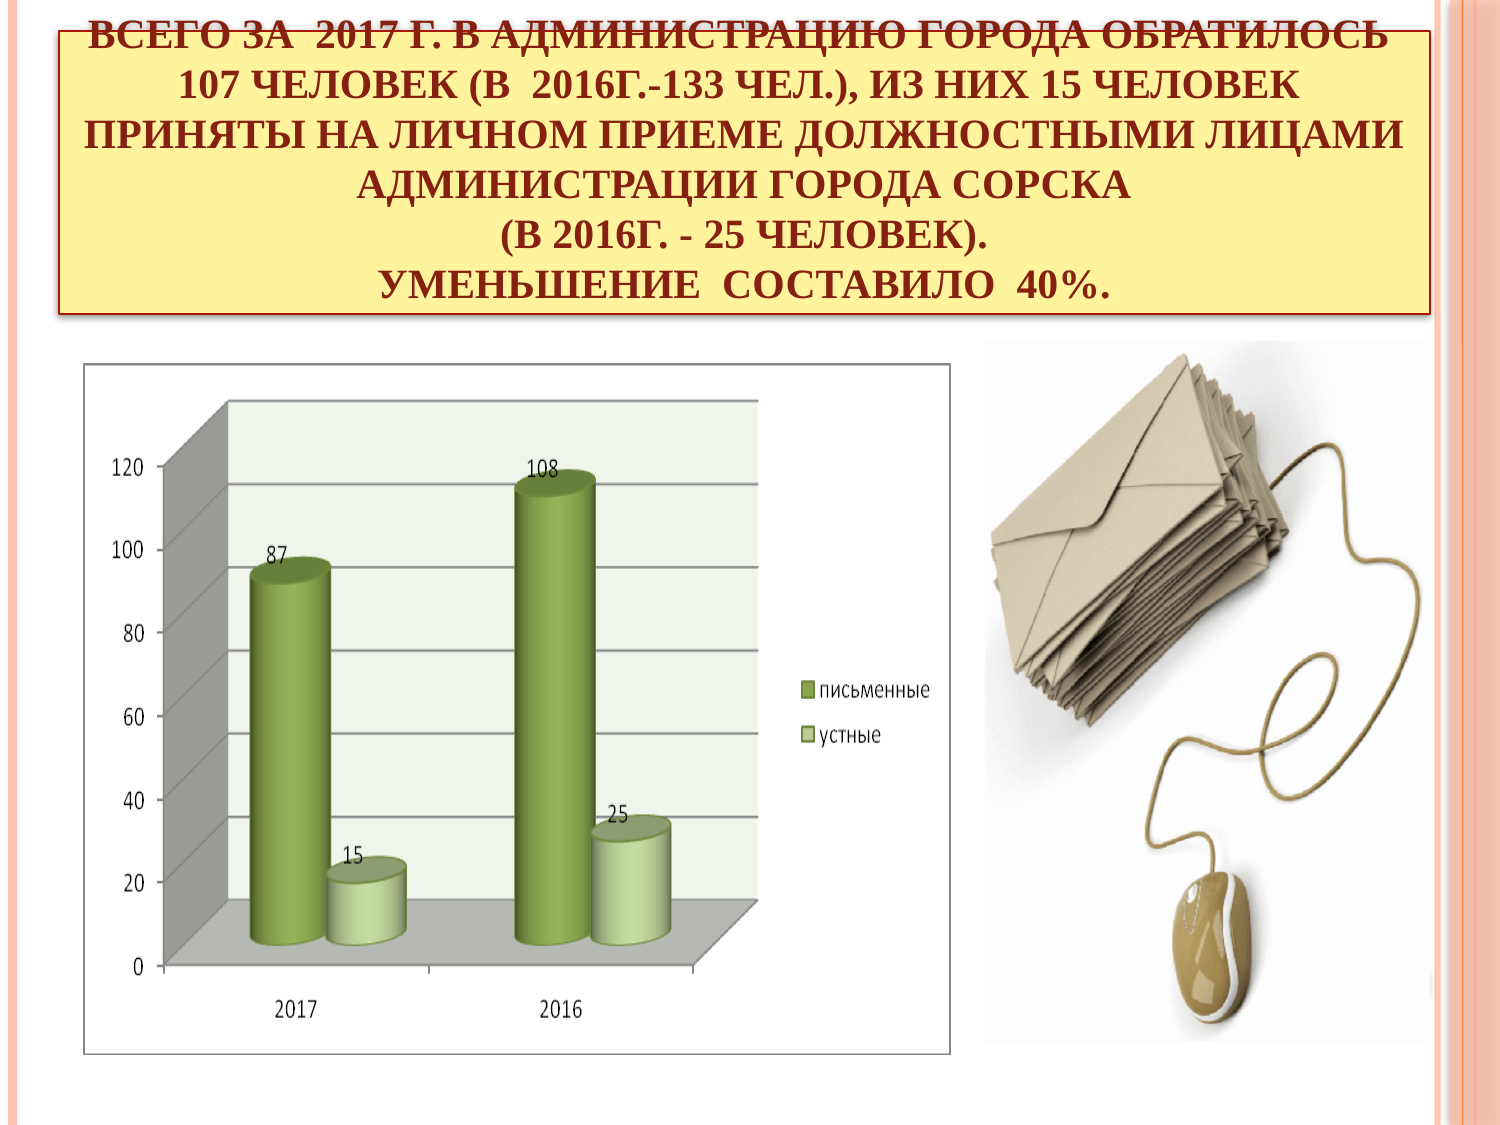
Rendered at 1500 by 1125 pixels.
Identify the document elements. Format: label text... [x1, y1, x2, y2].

title Всего за 2017 г. в администрацию города обратилось 107 человек (в 2016г.-133 чел.), из них 15 человек приняты на личном приеме должностными лицами администрации города Сорска (в 2016г. - 25 человек). Уменьшение составило 40%. [58, 30, 1431, 315]
picture [81, 341, 1500, 1056]
